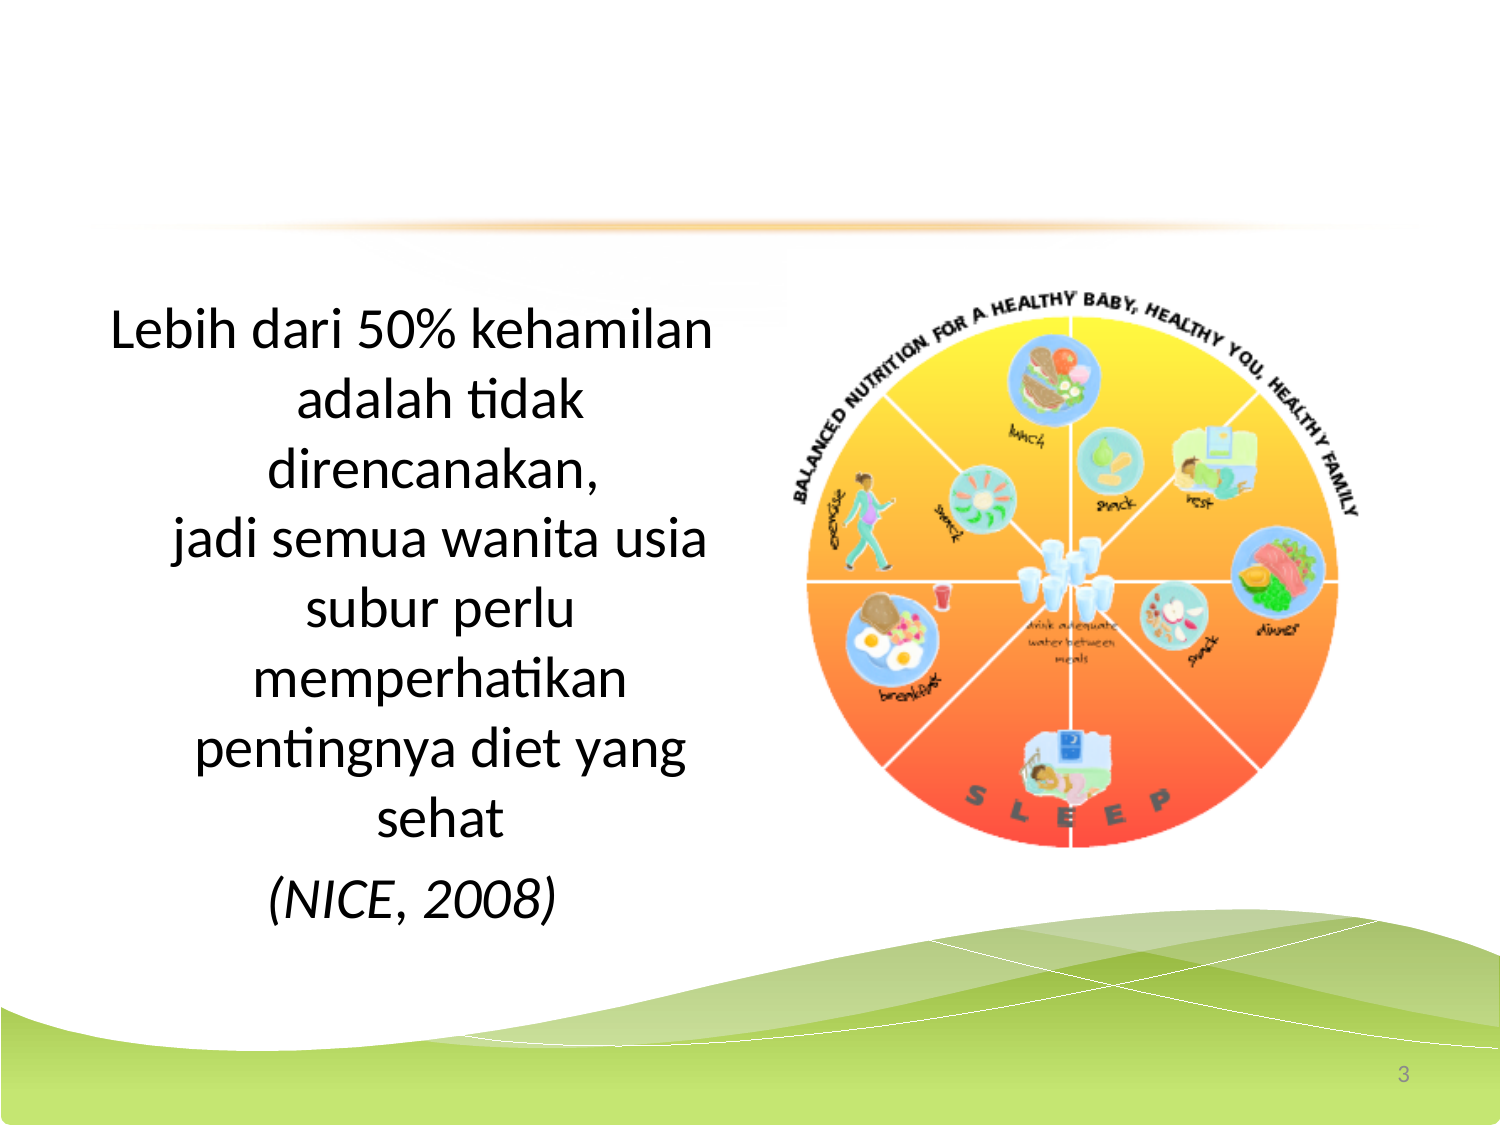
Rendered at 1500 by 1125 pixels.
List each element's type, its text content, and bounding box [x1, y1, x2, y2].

slide_number 3 [1074, 1042, 1425, 1103]
list Lebih dari 50% kehamilan adalah tidak direncanakan, jadi semua wanita usia subur perlu memperhatikan pentingnya diet yang sehat (NICE, 2008) [75, 282, 750, 1050]
picture [0, 87, 1500, 829]
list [787, 249, 1372, 869]
picture [0, 1007, 6, 1125]
